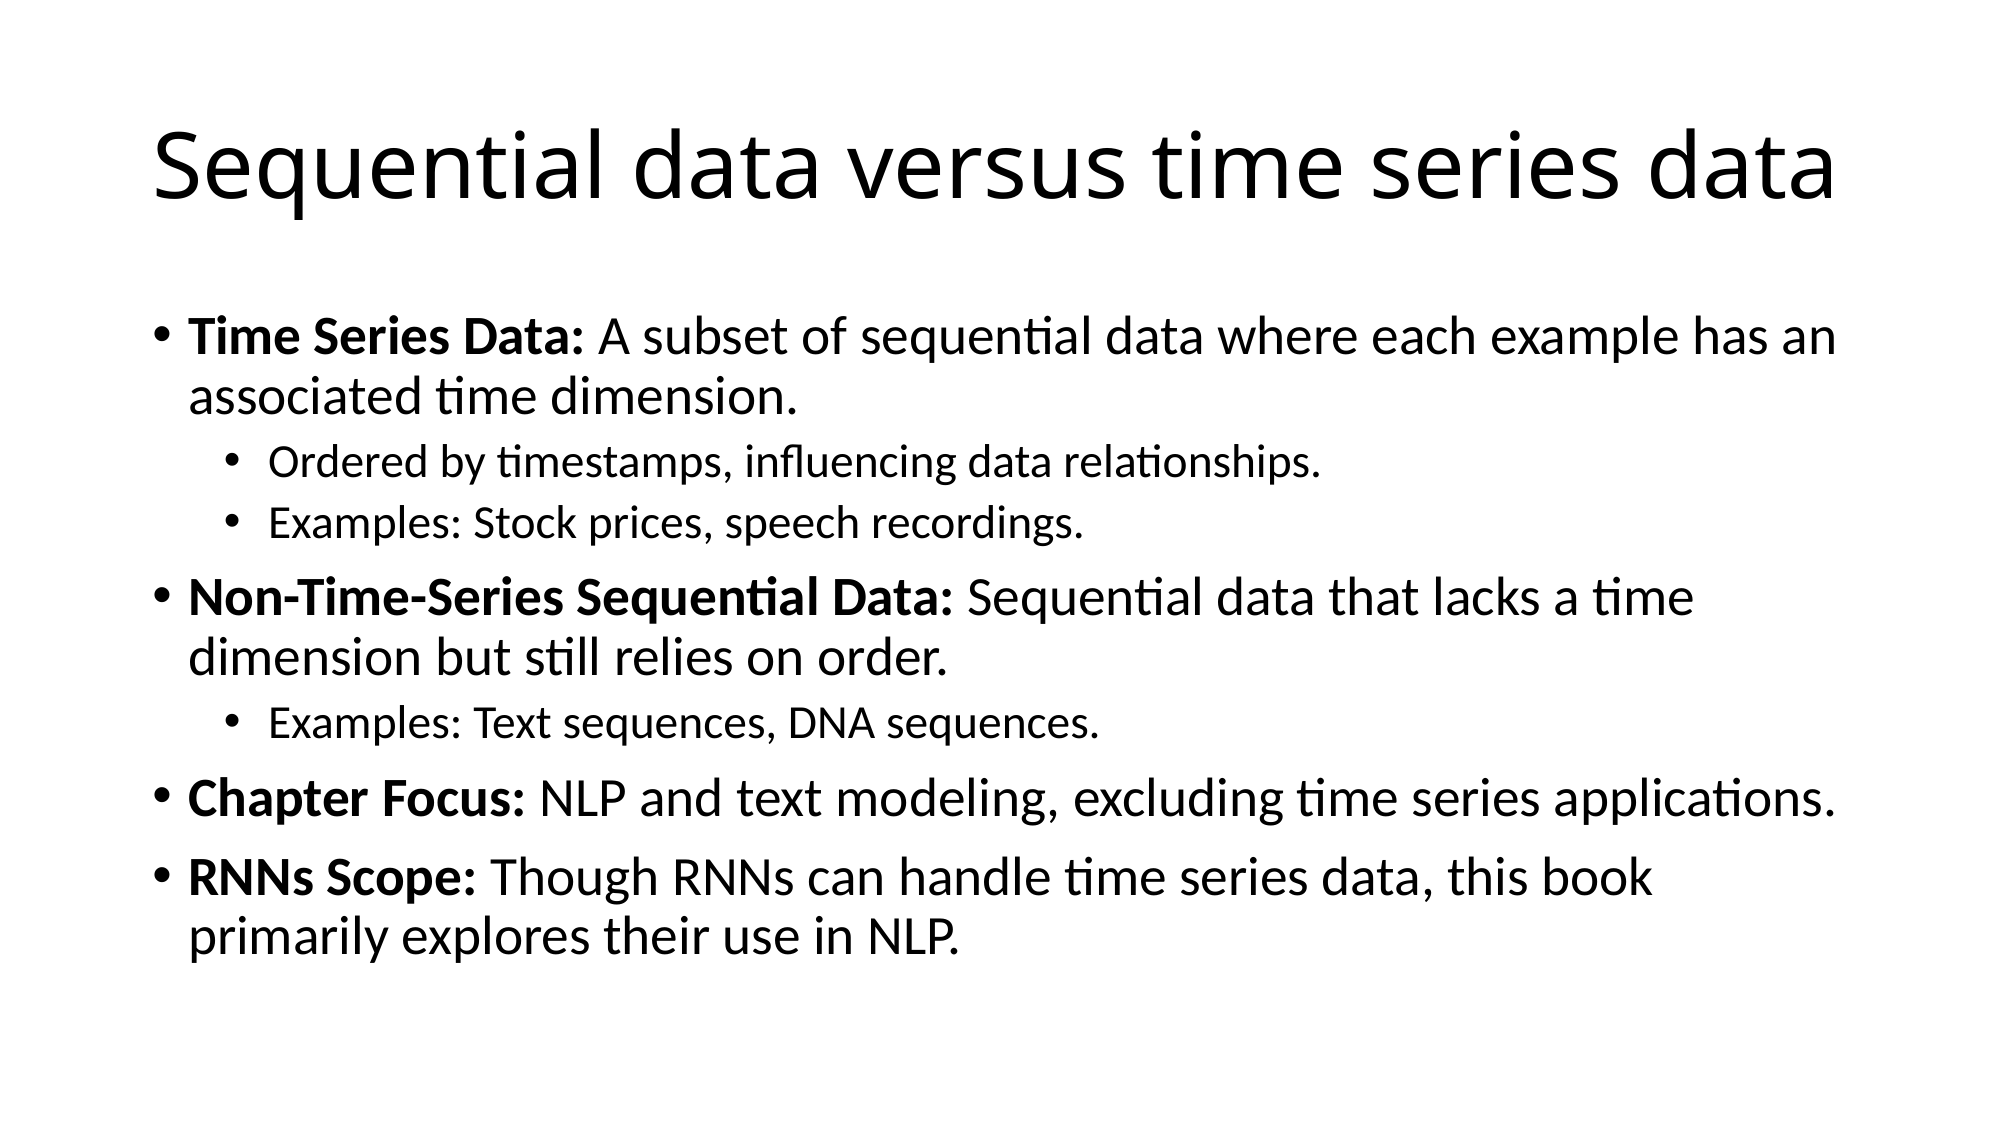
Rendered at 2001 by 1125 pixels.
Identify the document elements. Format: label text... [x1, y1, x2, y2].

list Time Series Data: A subset of sequential data where each example has an associated time dimension. Ordered by timestamps, influencing data relationships. Examples: Stock prices, speech recordings. Non-Time-Series Sequential Data: Sequential data that lacks a time dimension but still relies on order. Examples: Text sequences, DNA sequences. Chapter Focus: NLP and text modeling, excluding time series applications. RNNs Scope: Though RNNs can handle time series data, this book primarily explores their use in NLP. [137, 299, 1863, 1014]
title Sequential data versus time series data [137, 59, 1863, 278]
